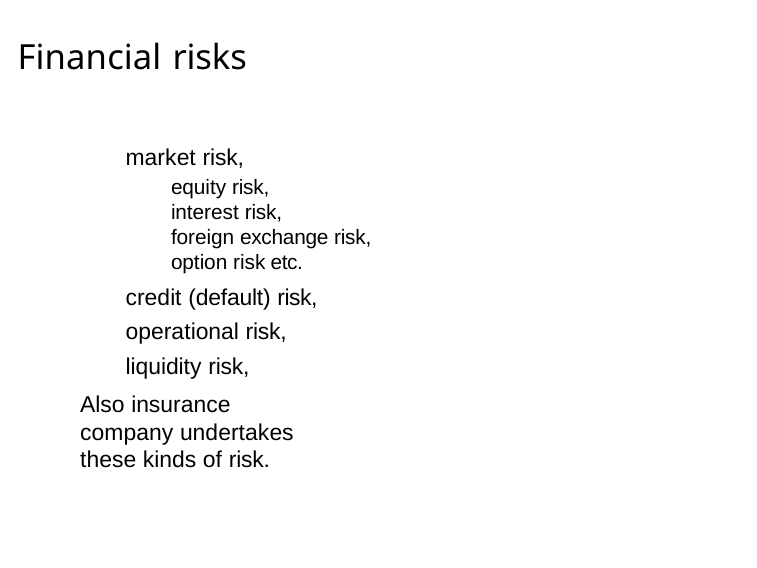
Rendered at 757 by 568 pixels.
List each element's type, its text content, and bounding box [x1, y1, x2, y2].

title Financial risks [0, 0, 756, 103]
text_box market risk, equity risk, interest risk, foreign exchange risk, option risk etc. credit (default) risk, operational risk, liquidity risk, Also insurance company undertakes these kinds of risk. [78, 136, 644, 473]
